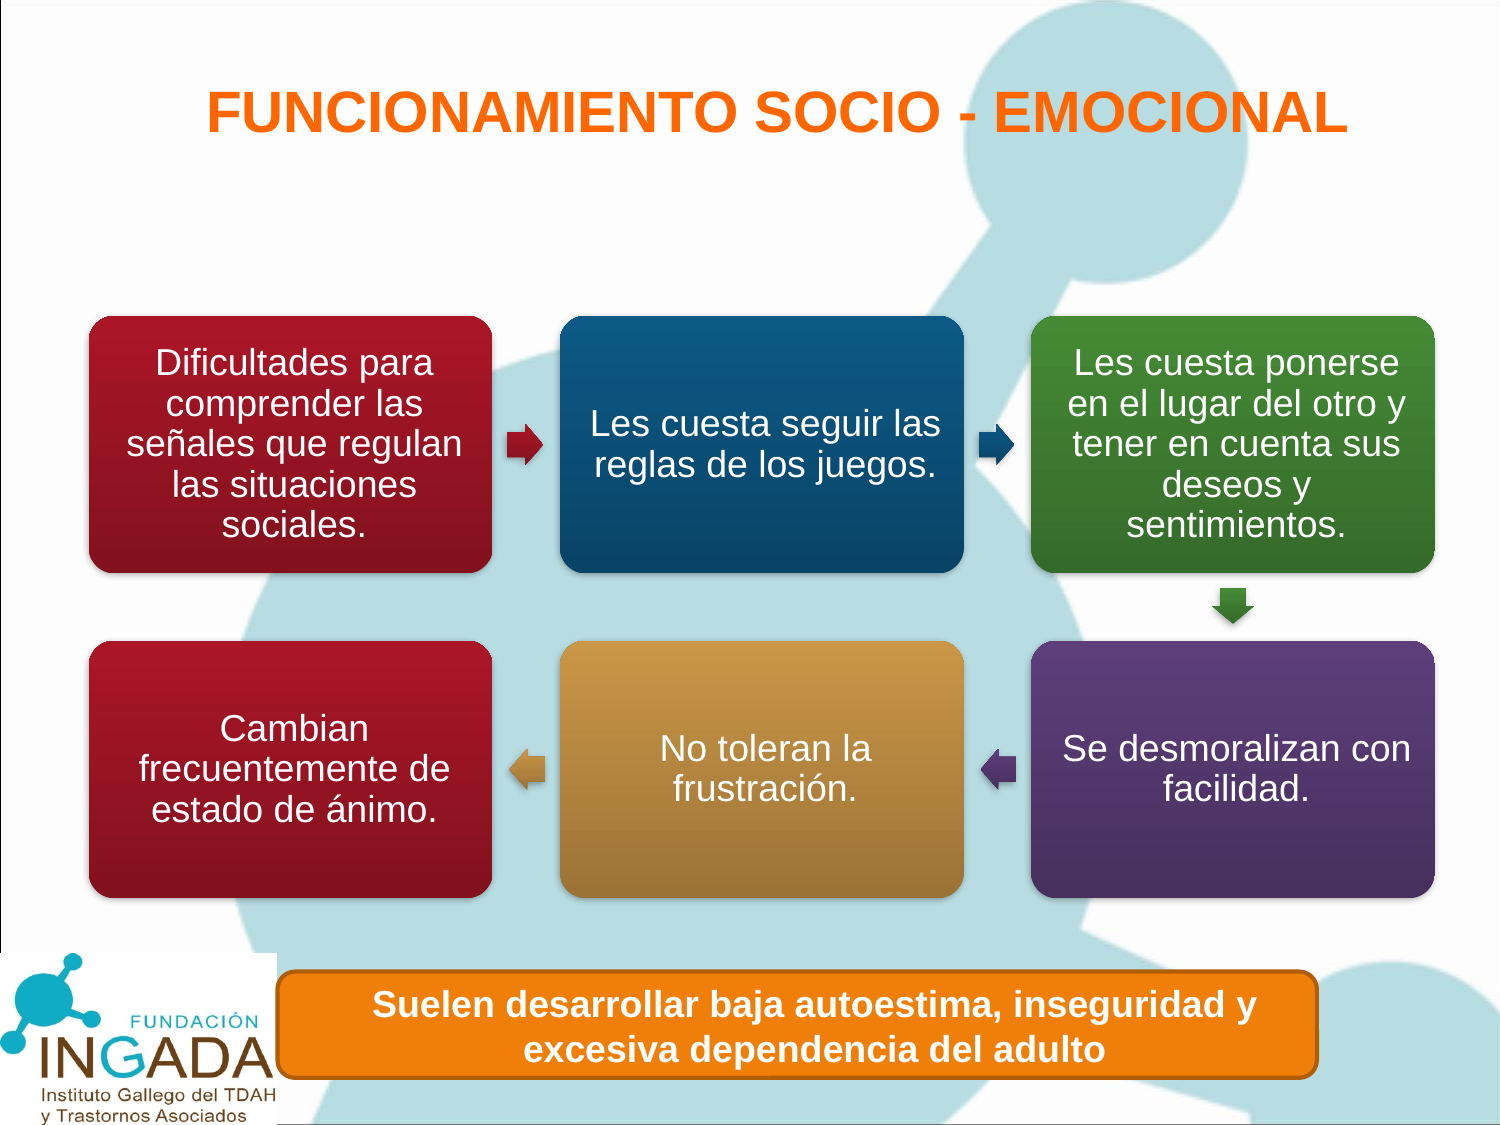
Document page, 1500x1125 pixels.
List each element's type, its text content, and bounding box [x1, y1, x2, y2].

picture [0, 0, 1500, 1125]
text_box Suelen desarrollar baja autoestima, inseguridad y excesiva dependencia del adulto [275, 1033, 1320, 1080]
text_box FUNCIONAMIENTO SOCIO - EMOCIONAL [64, 66, 1459, 182]
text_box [88, 188, 1436, 1027]
